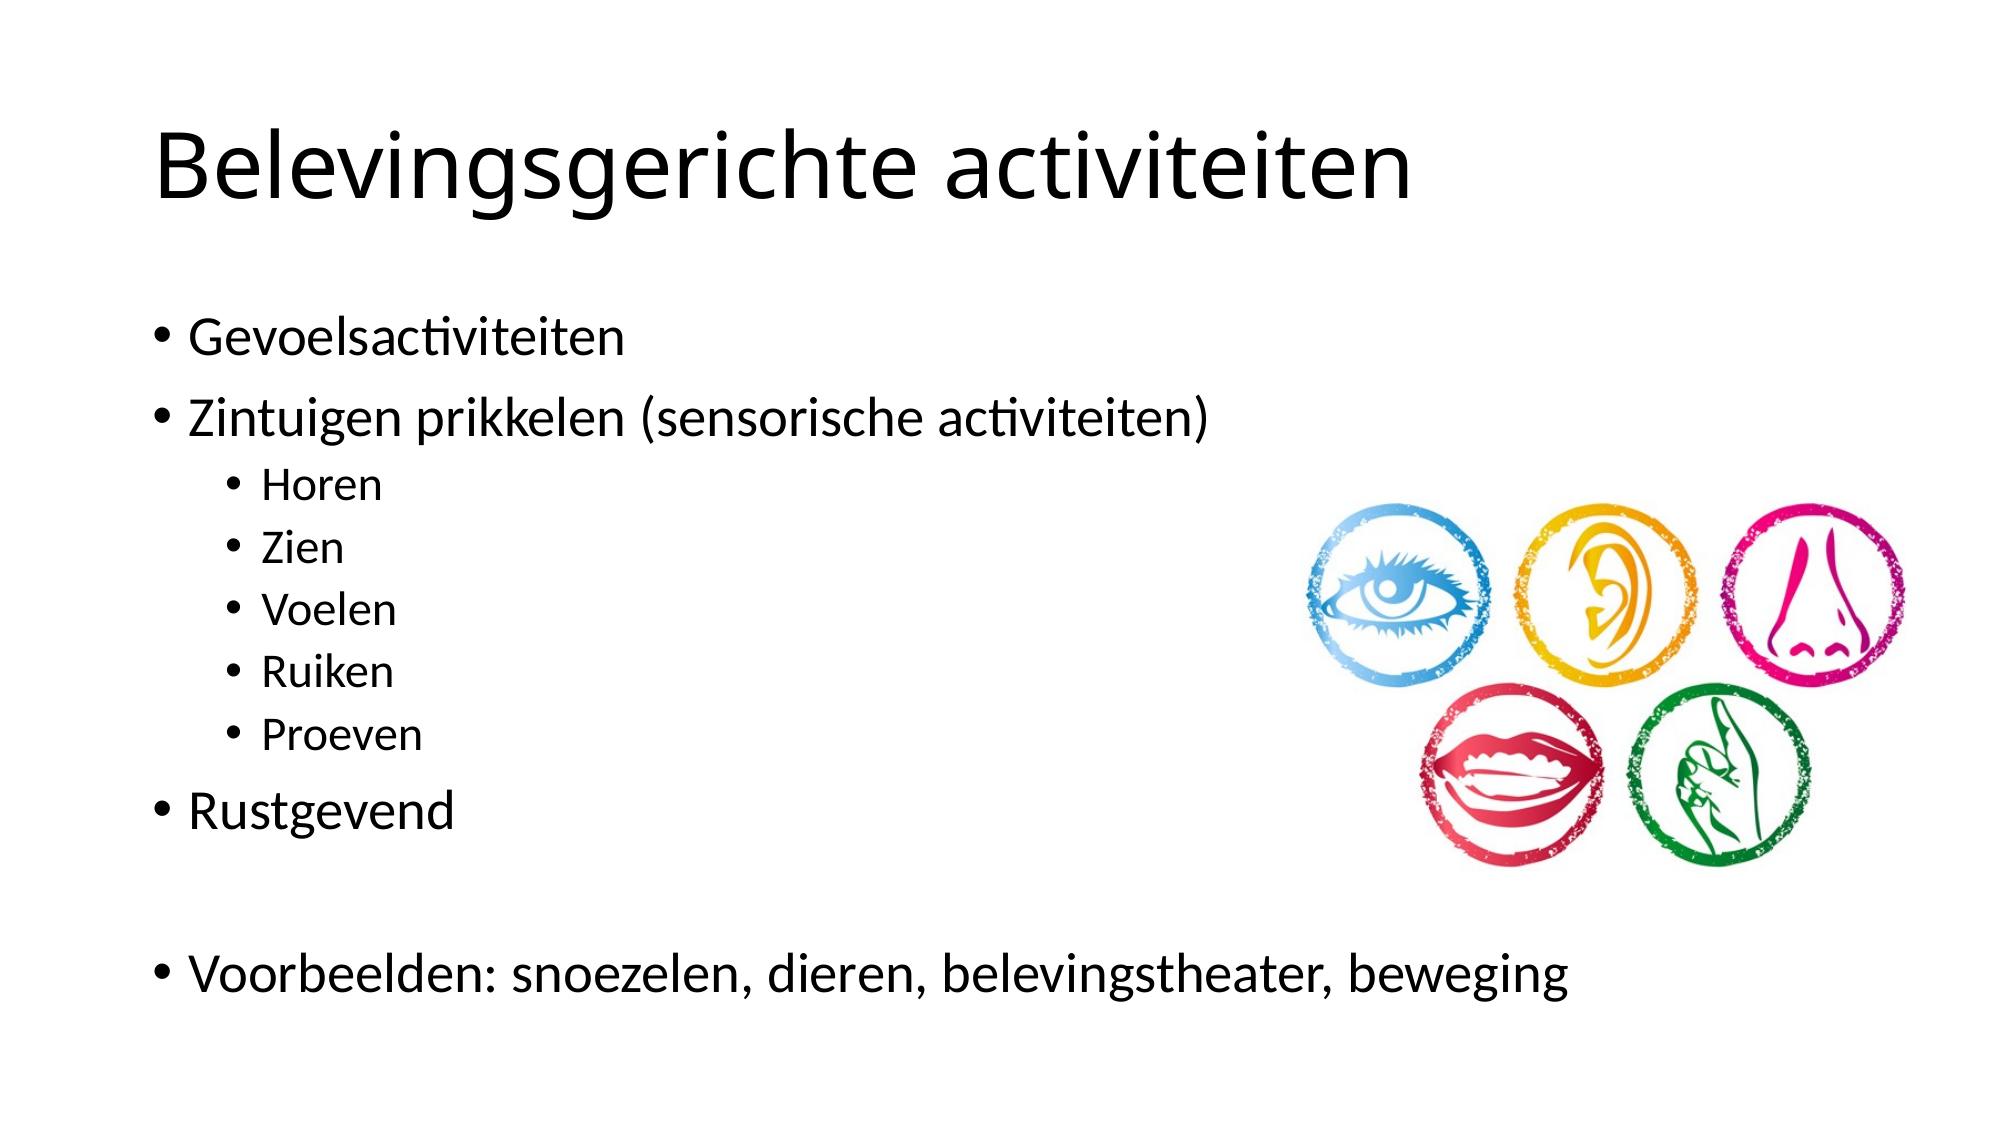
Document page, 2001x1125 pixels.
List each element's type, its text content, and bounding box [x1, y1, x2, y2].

picture [1266, 481, 1965, 880]
list Gevoelsactiviteiten Zintuigen prikkelen (sensorische activiteiten) Horen Zien Voelen Ruiken Proeven Rustgevend Voorbeelden: snoezelen, dieren, belevingstheater, beweging [137, 299, 1863, 1014]
title Belevingsgerichte activiteiten [137, 59, 1863, 278]
